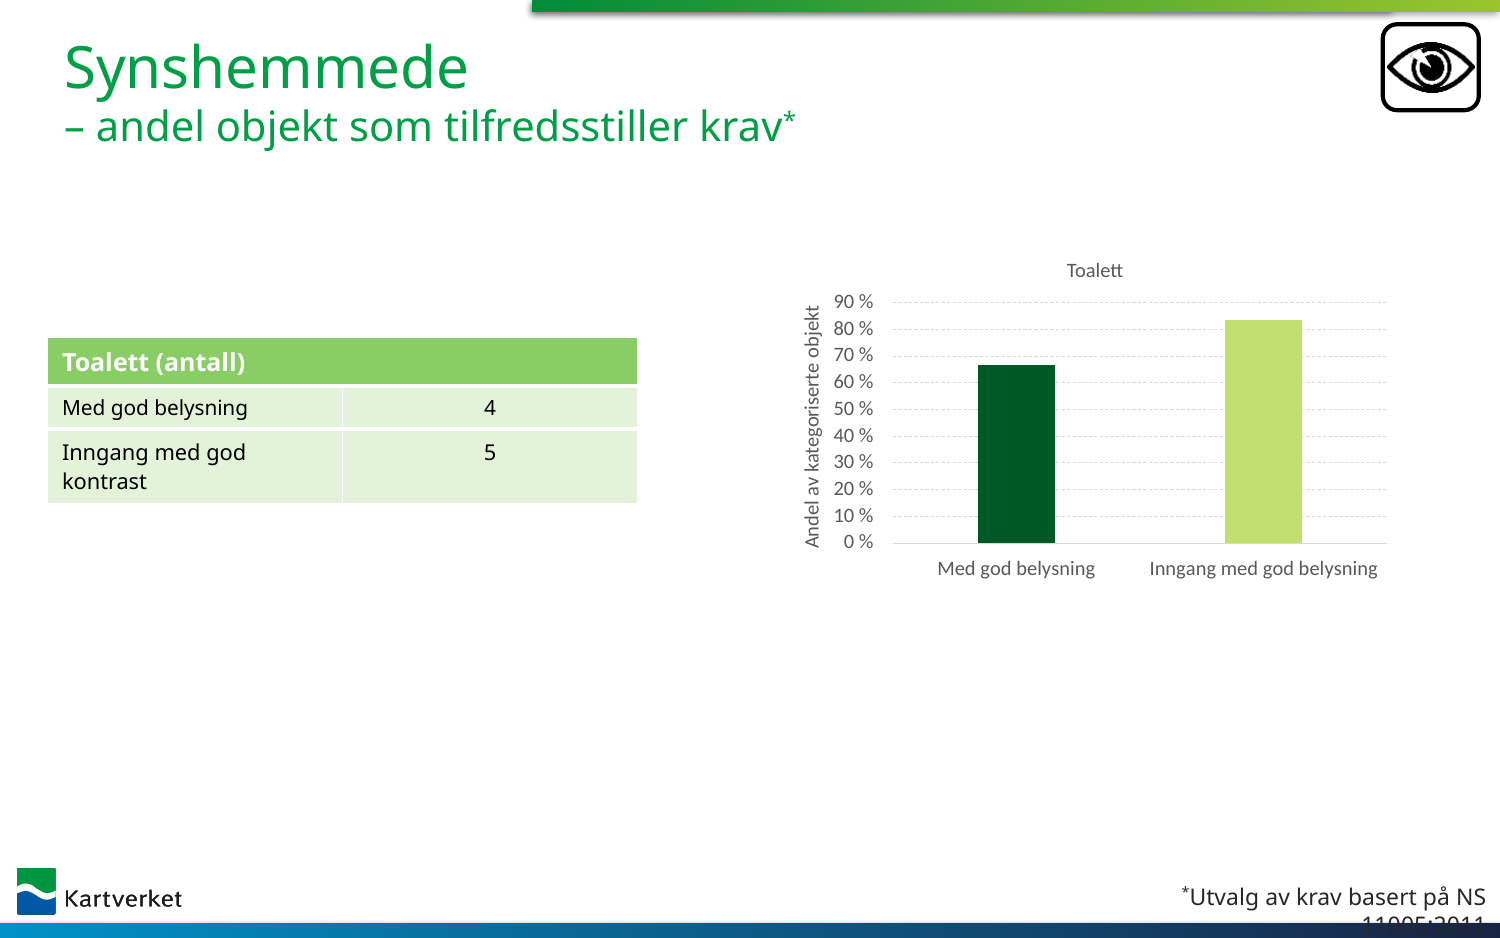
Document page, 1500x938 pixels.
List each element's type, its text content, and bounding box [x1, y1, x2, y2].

table_header Toalett (antall) [48, 338, 637, 384]
table_cell 4 [343, 388, 637, 427]
text_box Synshemmede – andel objekt som tilfredsstiller krav* [49, 24, 1431, 158]
picture [791, 249, 1400, 589]
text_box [1382, 24, 1480, 111]
table_cell Med god belysning [48, 388, 342, 427]
table_cell Inngang med god kontrast [48, 431, 342, 503]
text_box *Utvalg av krav basert på NS 11005:2011 [1068, 873, 1500, 938]
table_cell 5 [343, 431, 637, 503]
